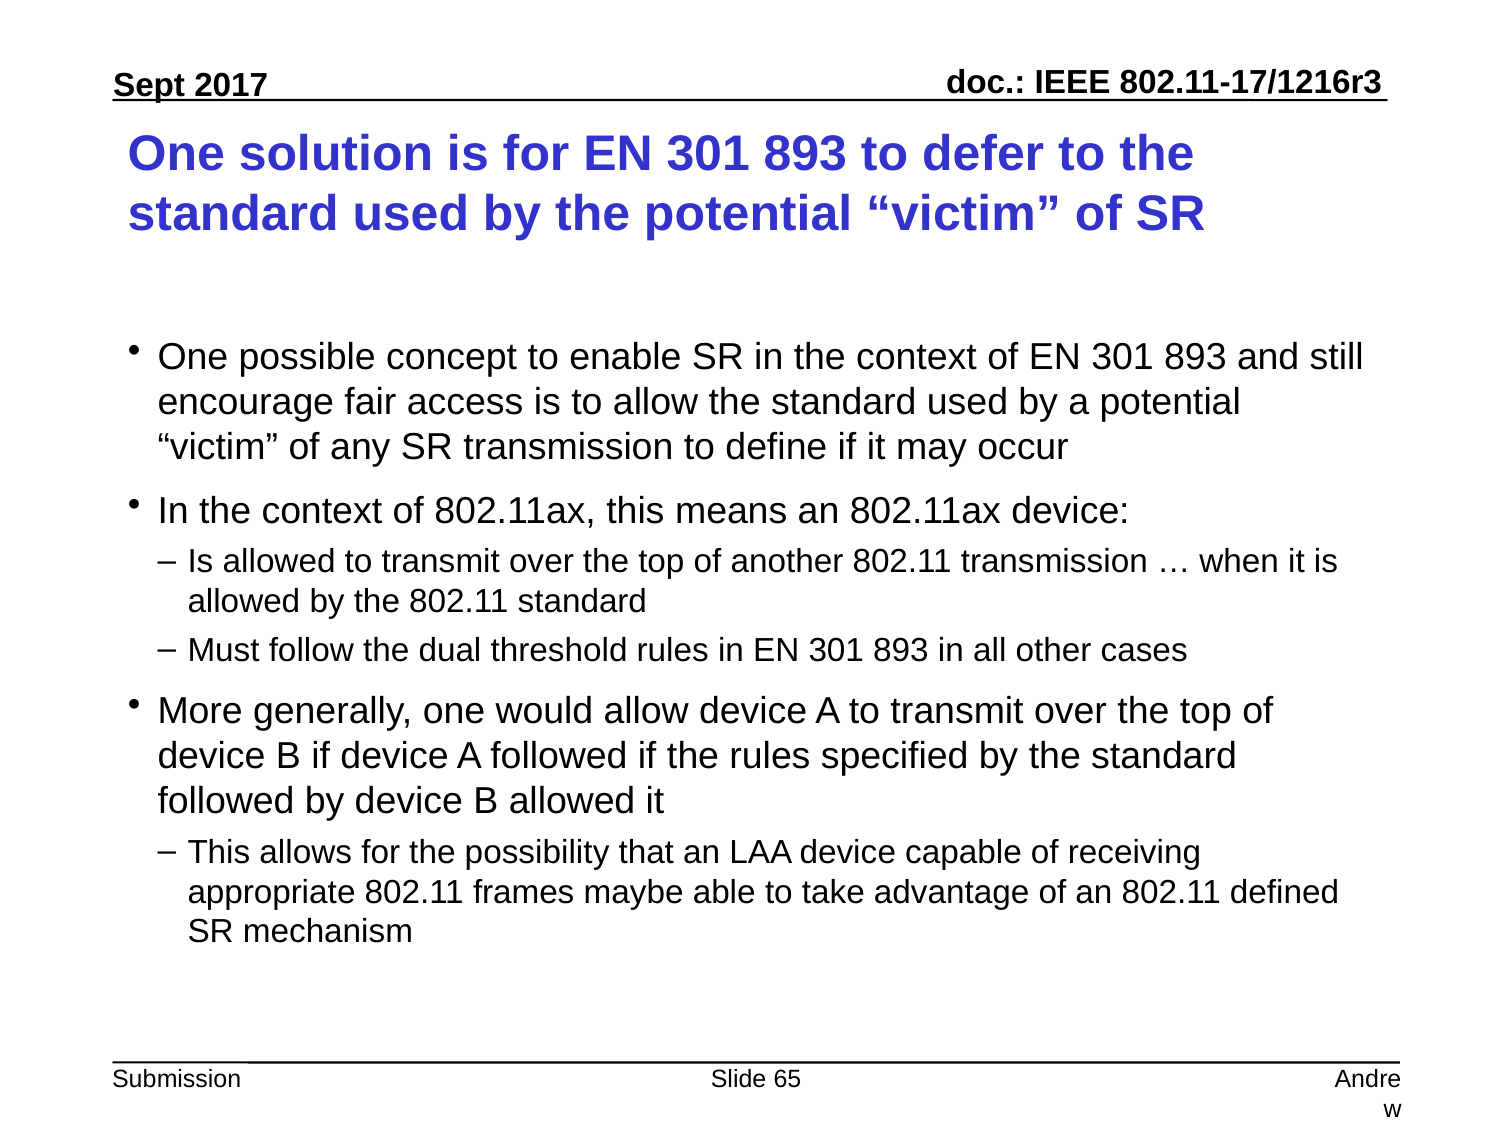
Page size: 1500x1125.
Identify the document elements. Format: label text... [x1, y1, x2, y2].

list One possible concept to enable SR in the context of EN 301 893 and still encourage fair access is to allow the standard used by a potential “victim” of any SR transmission to define if it may occur In the context of 802.11ax, this means an 802.11ax device: Is allowed to transmit over the top of another 802.11 transmission … when it is allowed by the 802.11 standard Must follow the dual threshold rules in EN 301 893 in all other cases More generally, one would allow device A to transmit over the top of device B if device A followed if the rules specified by the standard followed by device B allowed it This allows for the possibility that an LAA device capable of receiving appropriate 802.11 frames maybe able to take advantage of an 802.11 defined SR mechanism [112, 324, 1388, 1000]
title One solution is for EN 301 893 to defer to the standard used by the potential “victim” of SR [112, 112, 1388, 288]
footer Andrew Myles, Cisco [1320, 1061, 1402, 1093]
slide_number Slide 65 [709, 1061, 803, 1093]
